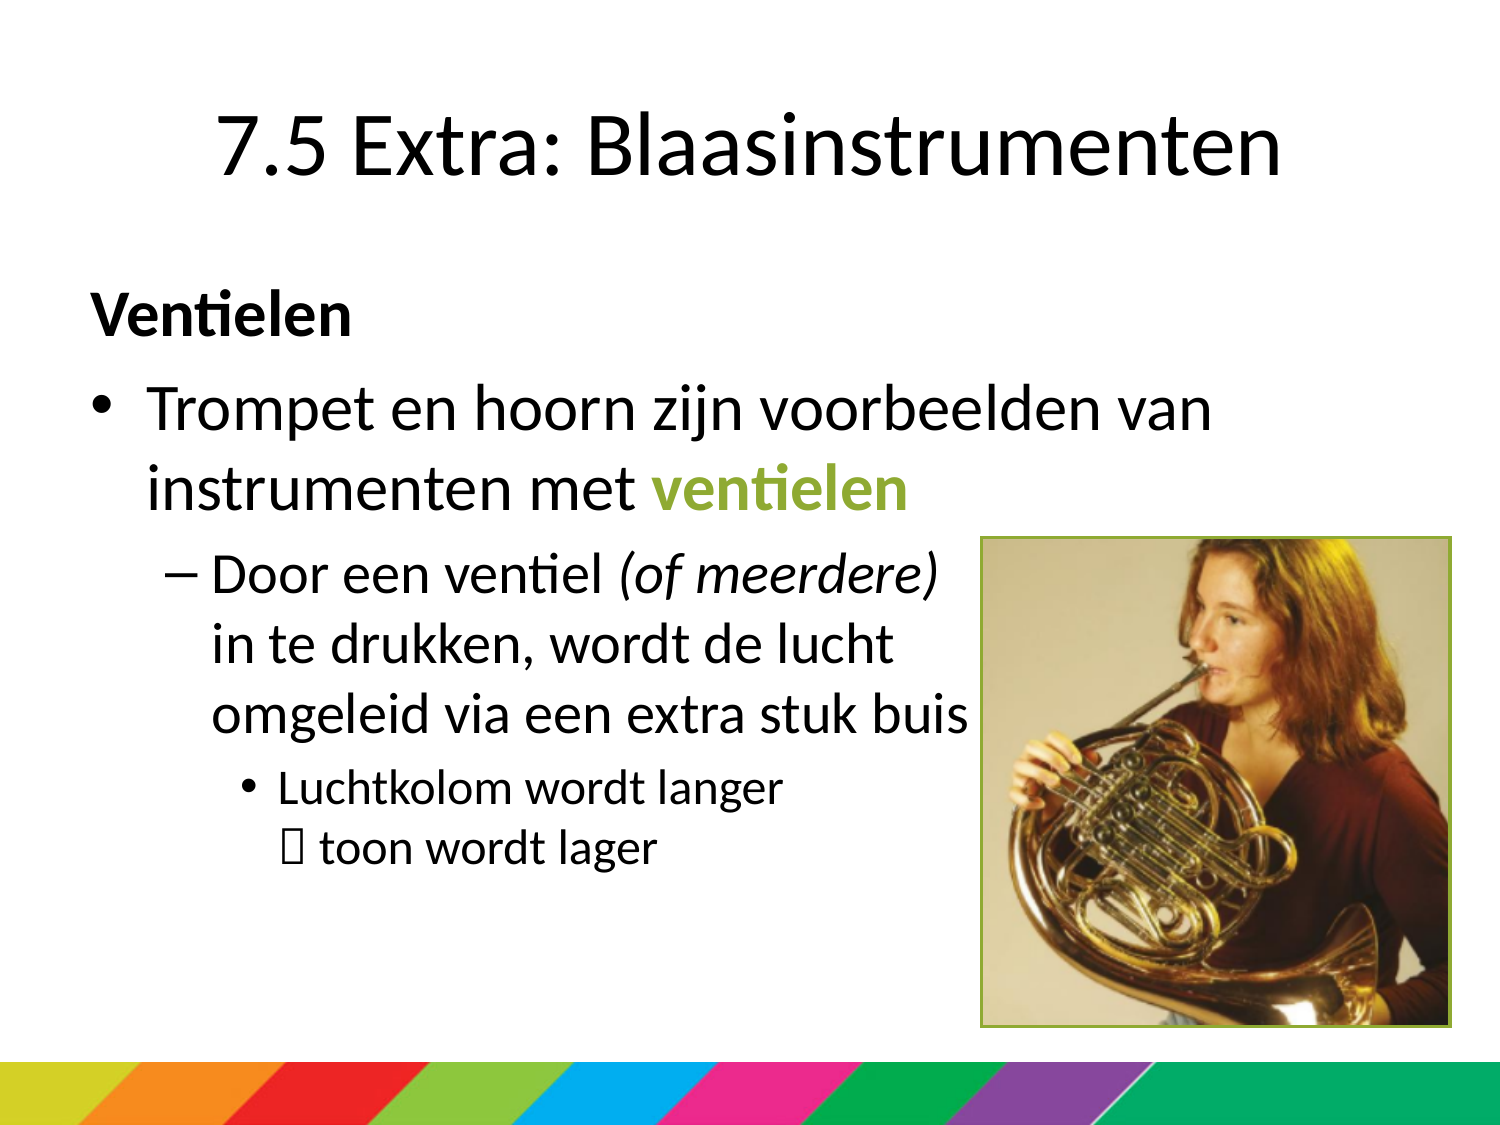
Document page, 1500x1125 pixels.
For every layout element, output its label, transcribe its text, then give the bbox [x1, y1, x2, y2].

picture [0, 1062, 574, 1125]
picture [982, 538, 1449, 1026]
list Ventielen Trompet en hoorn zijn voorbeelden van instrumenten met ventielen Door een ventiel (of meerdere) in te drukken, wordt de lucht omgeleid via een extra stuk buis Luchtkolom wordt langer  toon wordt lager [75, 262, 1425, 1005]
title 7.5 Extra: Blaasinstrumenten [75, 45, 1425, 233]
picture [656, 1062, 1500, 1125]
